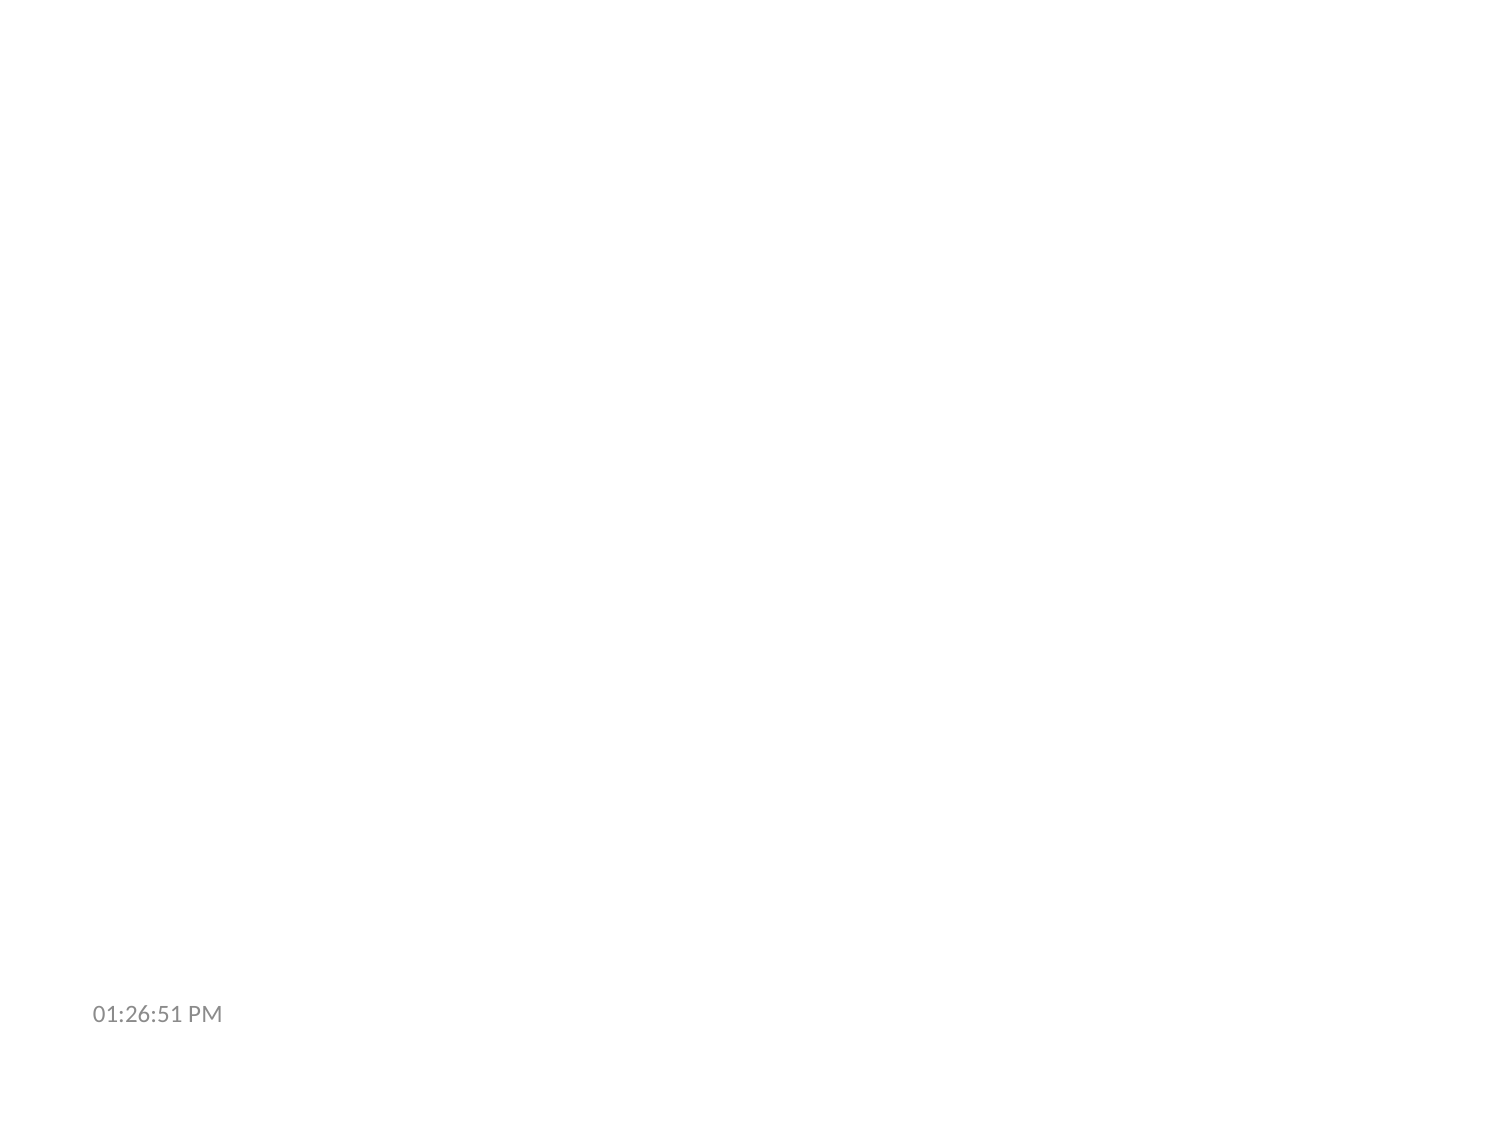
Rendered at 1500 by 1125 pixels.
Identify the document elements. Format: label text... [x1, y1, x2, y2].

text_box 3:35:09 PM [77, 982, 428, 1043]
